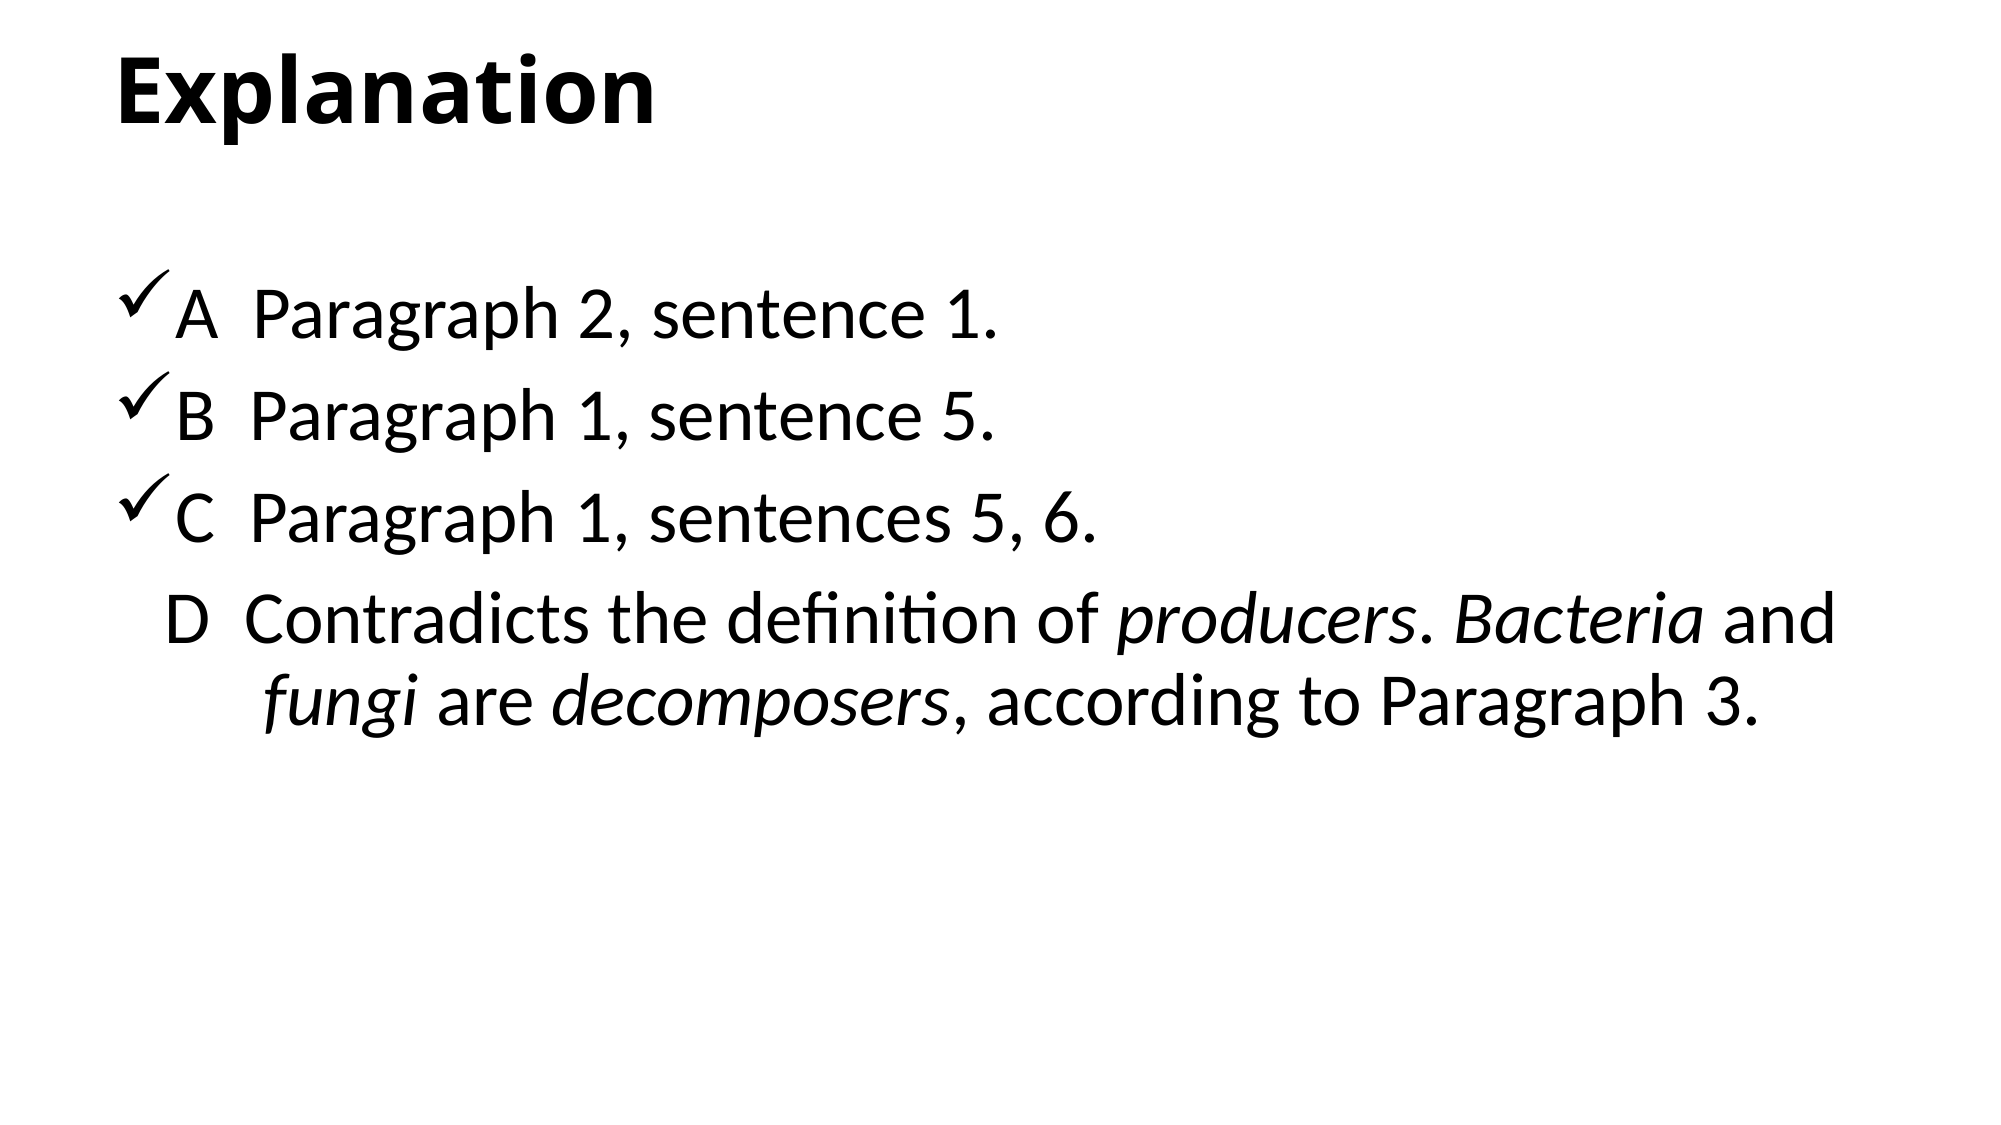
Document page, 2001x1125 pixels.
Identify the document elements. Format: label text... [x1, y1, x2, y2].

title Explanation [98, 0, 1863, 155]
list A Paragraph 2, sentence 1. B Paragraph 1, sentence 5. C Paragraph 1, sentences 5, 6. D Contradicts the definition of producers. Bacteria and fungi are decomposers, according to Paragraph 3. [98, 155, 1934, 1089]
